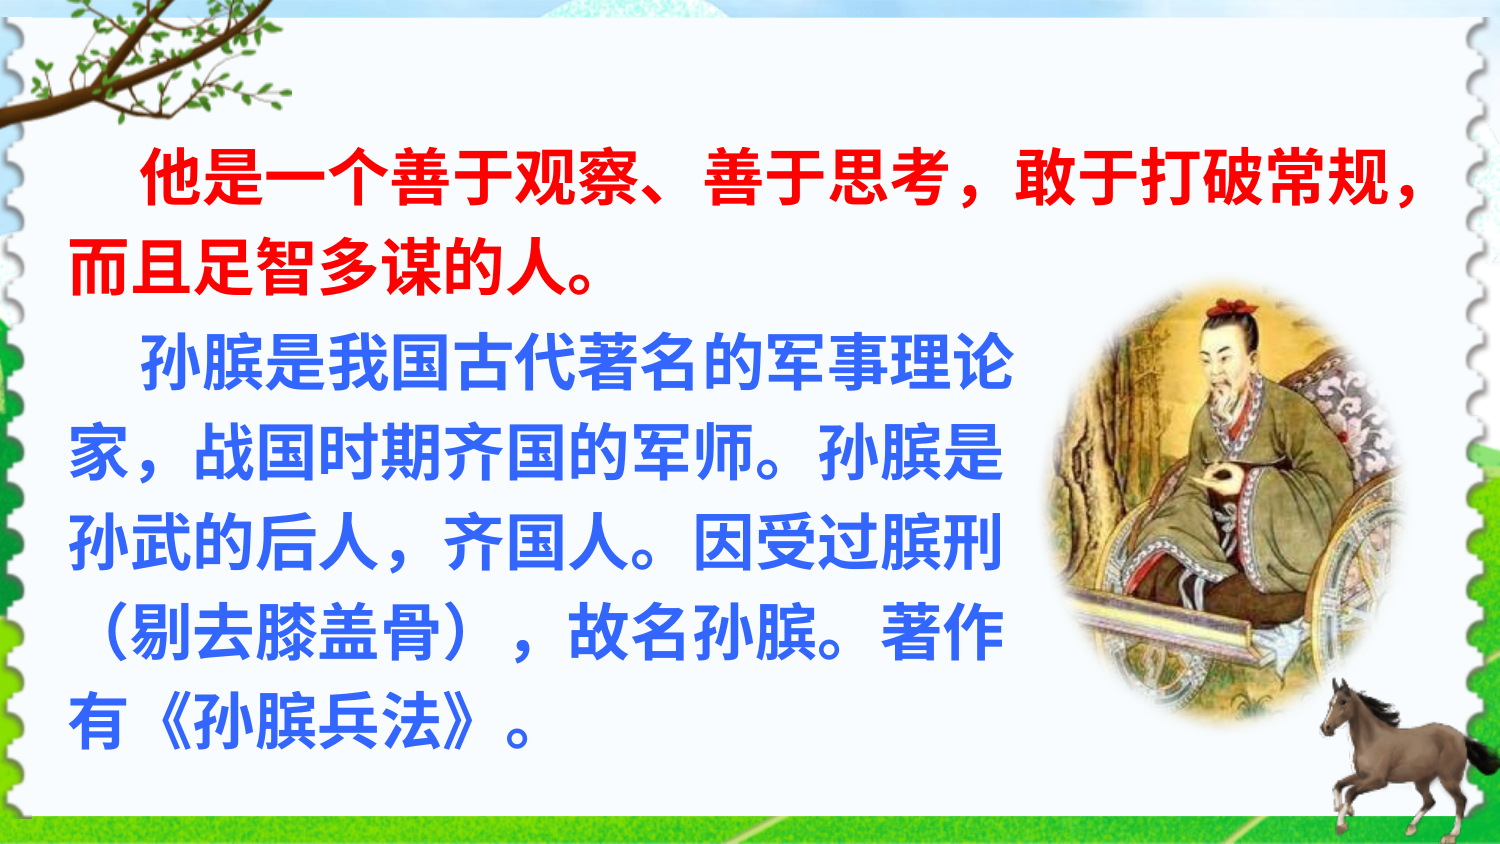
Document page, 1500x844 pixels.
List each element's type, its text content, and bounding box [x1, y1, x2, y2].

text_box 孙膑是我国古代著名的军事理论家，战国时期齐国的军师。孙膑是孙武的后人，齐国人。因受过膑刑（剔去膝盖骨），故名孙膑。著作有《孙膑兵法》。 [53, 300, 1046, 765]
text_box 他是一个善于观察、善于思考，敢于打破常规，而且足智多谋的人。 [53, 115, 1412, 300]
picture [0, 0, 1500, 844]
